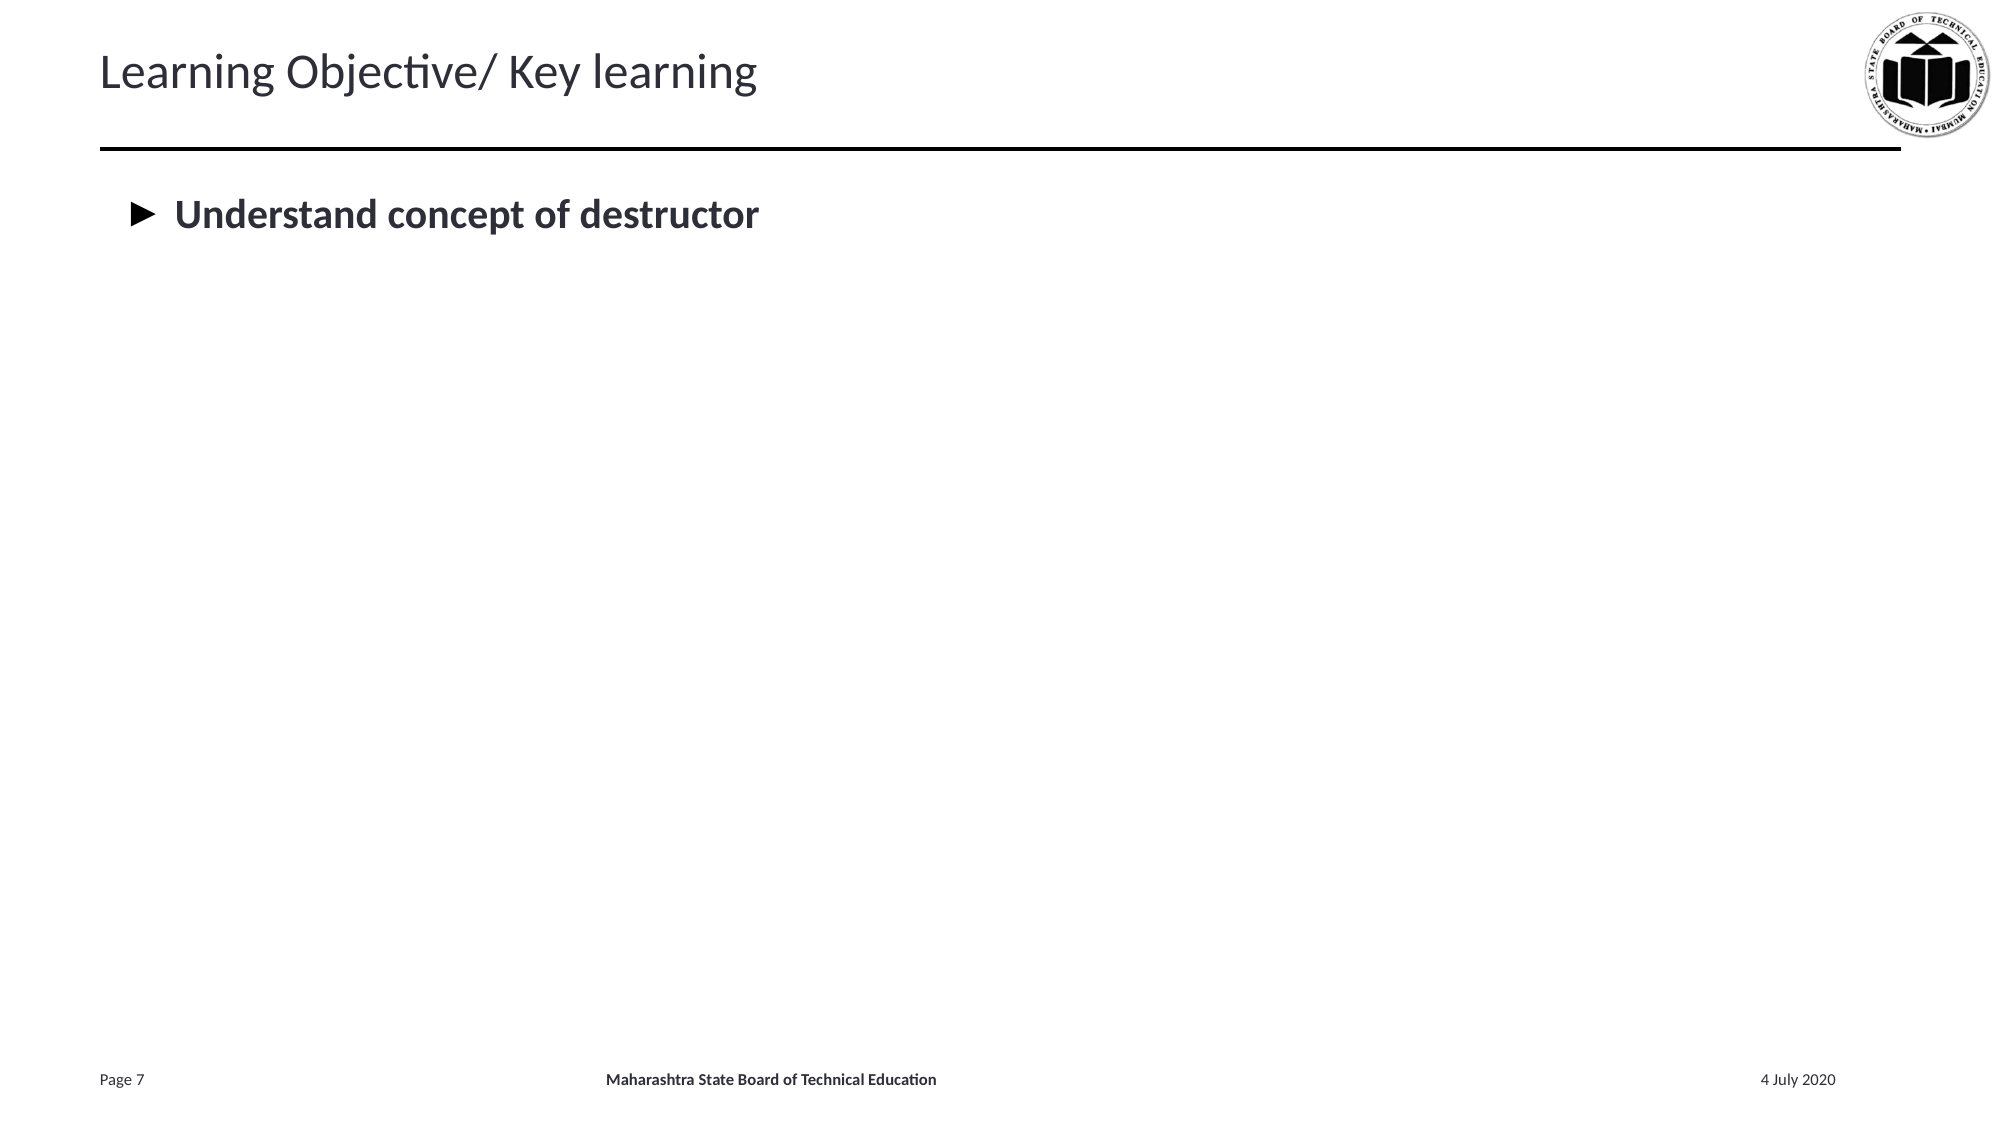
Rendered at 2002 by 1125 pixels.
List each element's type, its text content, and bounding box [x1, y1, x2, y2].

list Understand concept of destructor [100, 186, 1901, 999]
title Learning Objective/ Key learning [100, 48, 1901, 146]
picture [1852, 0, 2001, 149]
